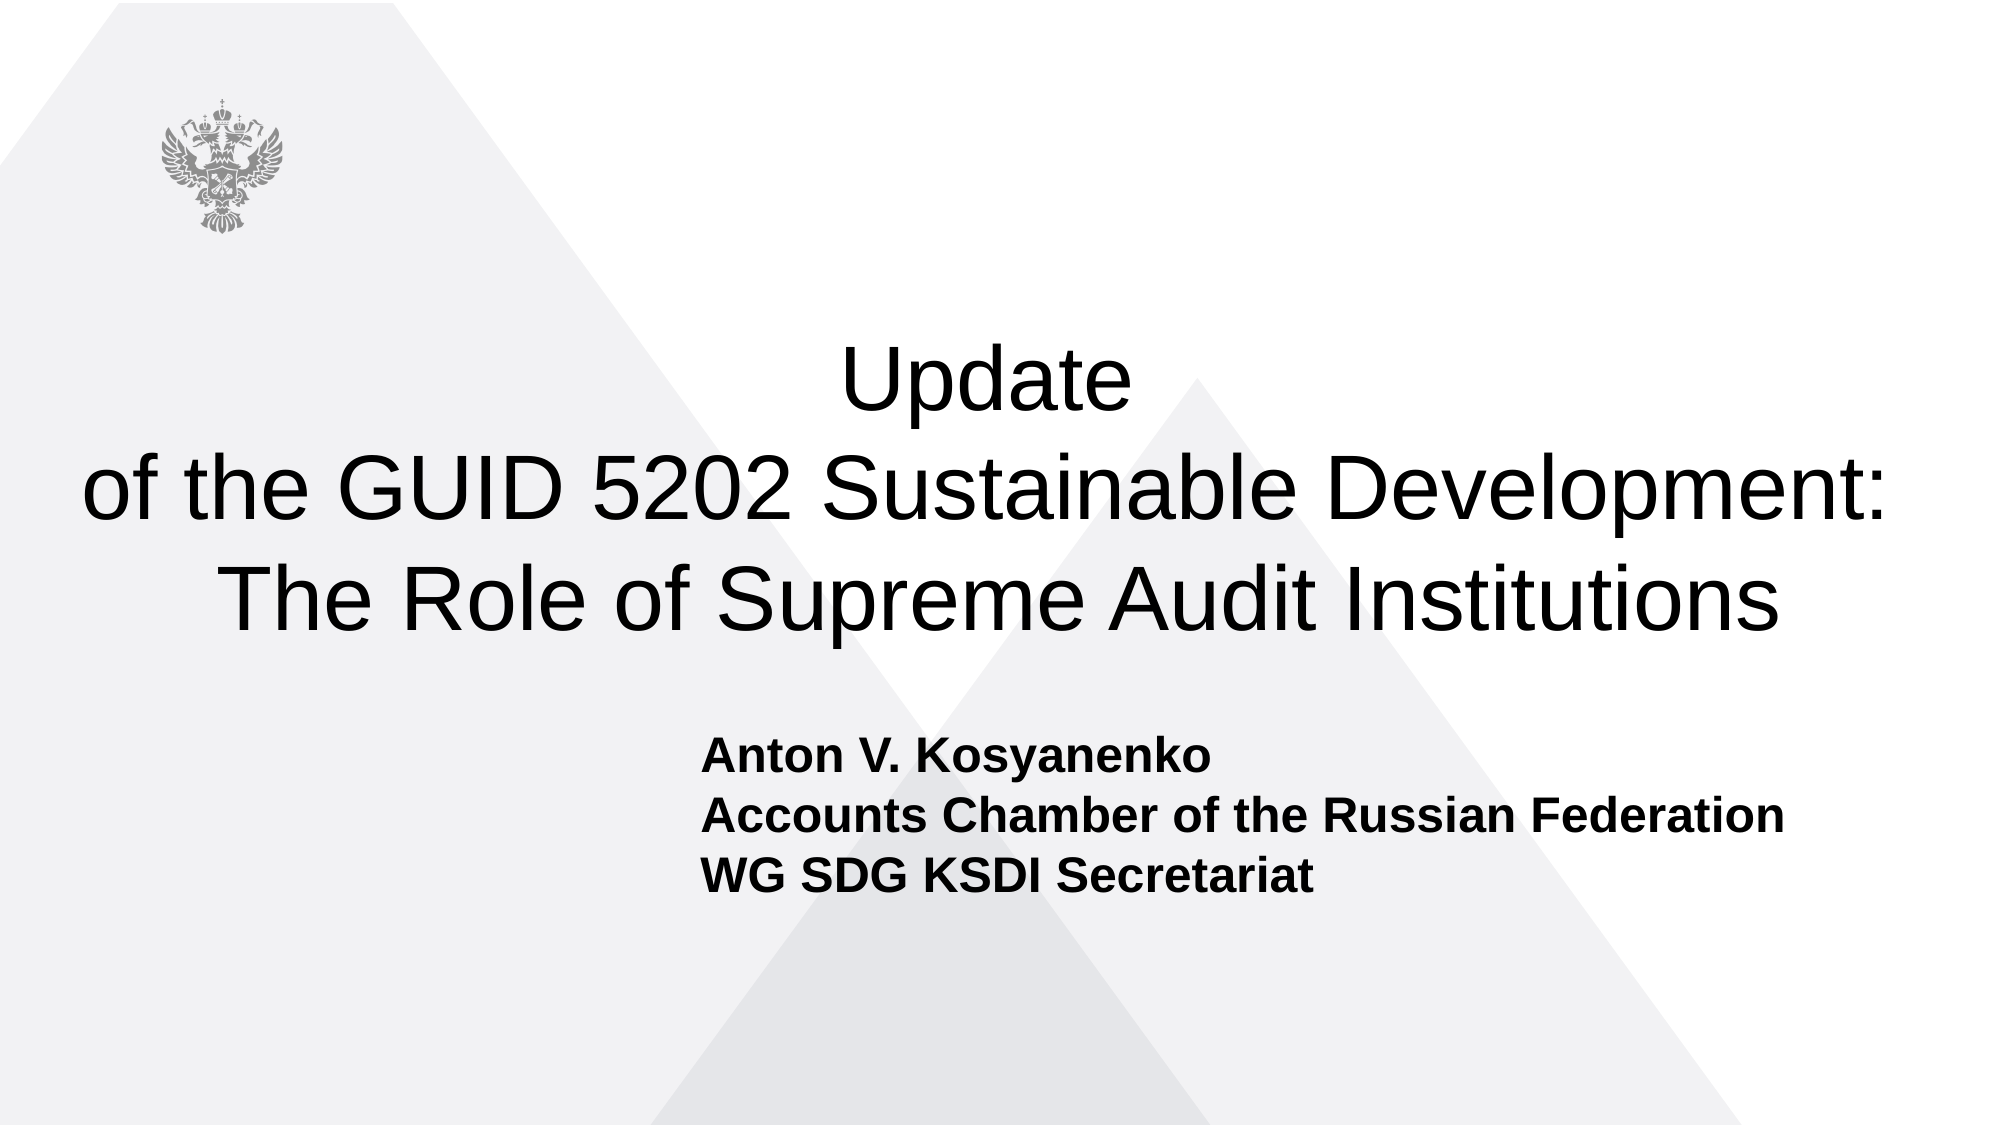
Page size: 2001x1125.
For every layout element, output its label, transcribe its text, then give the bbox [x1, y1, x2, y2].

text_box Anton V. Kosyanenko Accounts Chamber of the Russian Federation WG SDG KSDI Secretariat [1755, 715, 1909, 911]
text_box Update of the GUID 5202 Sustainable Development: The Role of Supreme Audit Institutions [1755, 311, 1952, 656]
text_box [0, 3, 1755, 1125]
